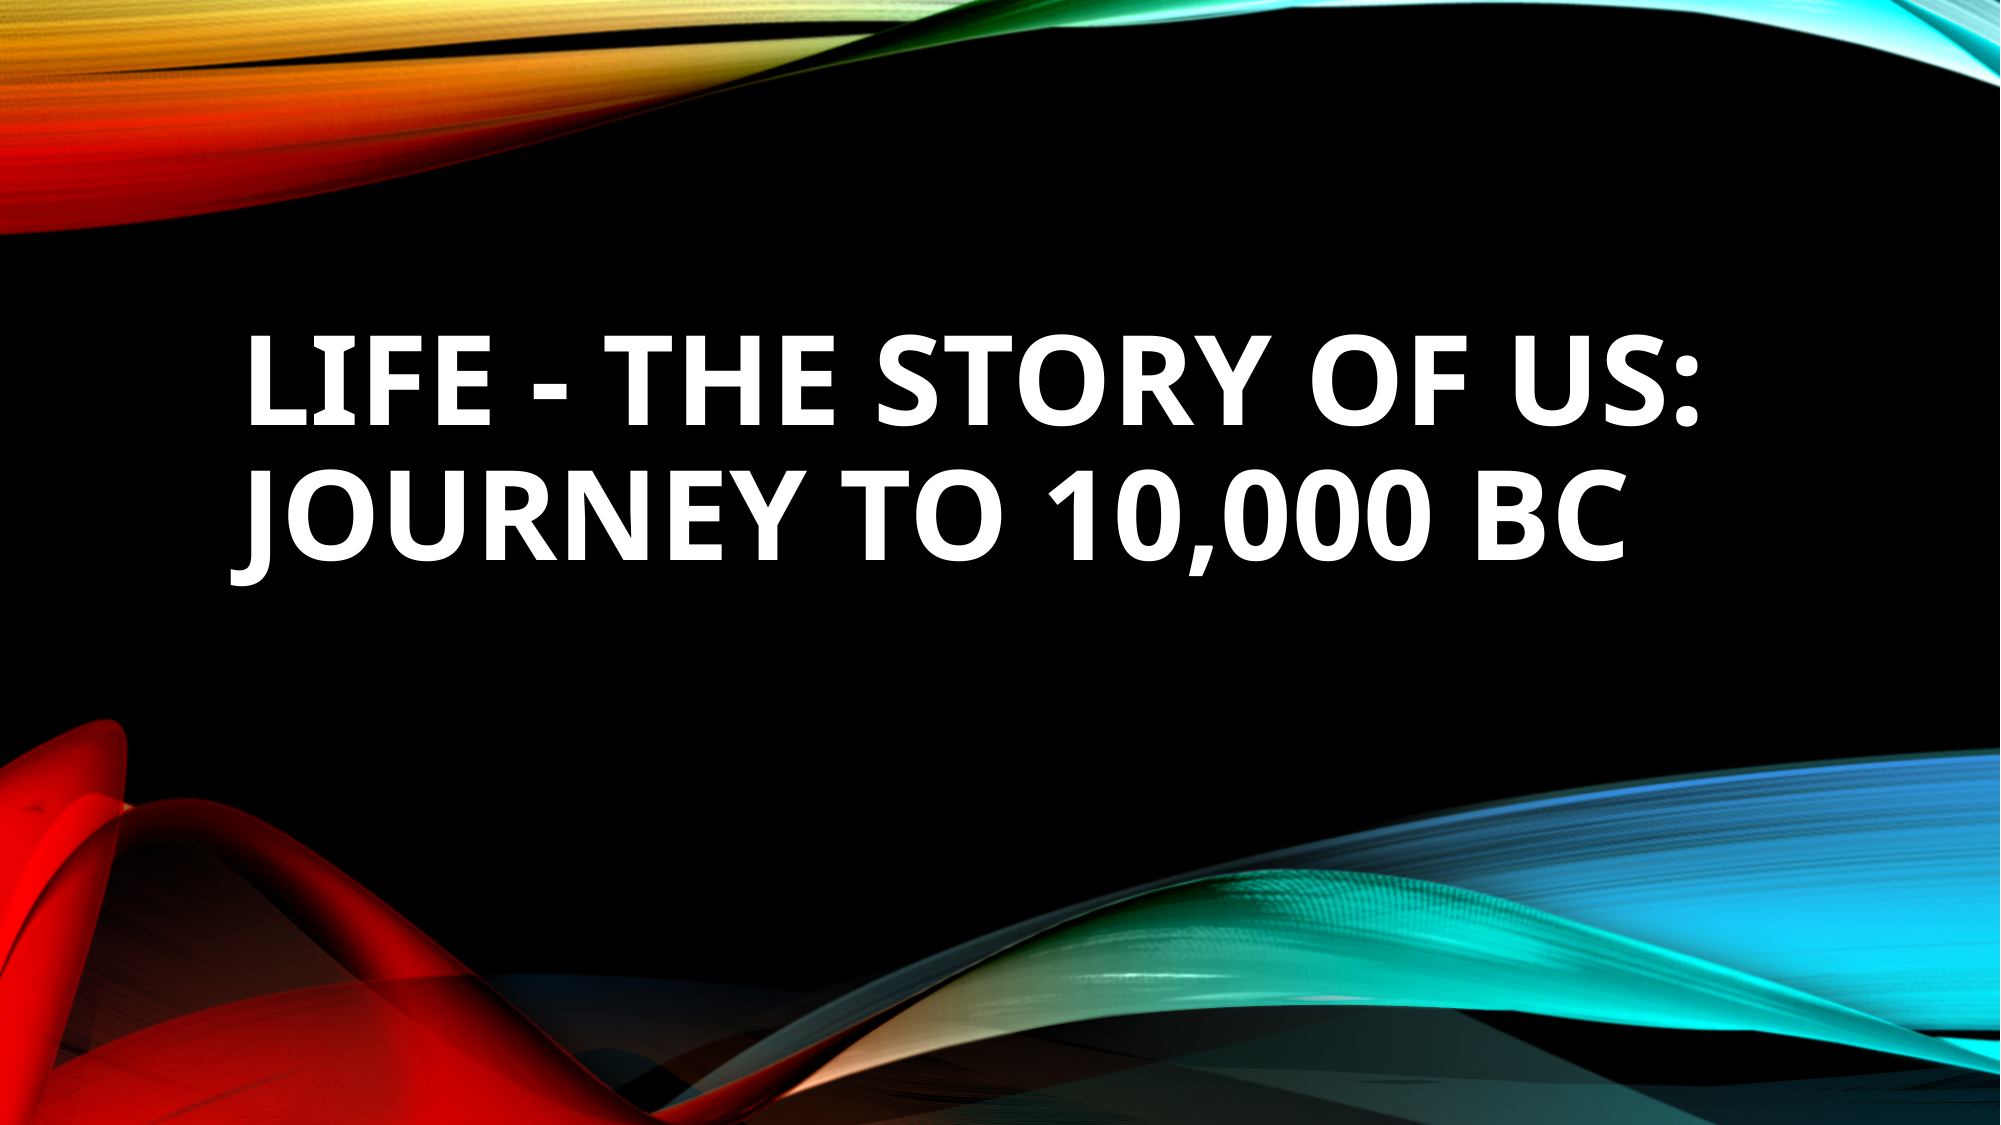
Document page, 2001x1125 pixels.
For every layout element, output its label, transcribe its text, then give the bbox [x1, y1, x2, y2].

picture [0, 0, 2000, 237]
picture [0, 717, 2000, 1125]
title Life - The Story of Us: Journey to 10,000 BC [225, 295, 1775, 596]
